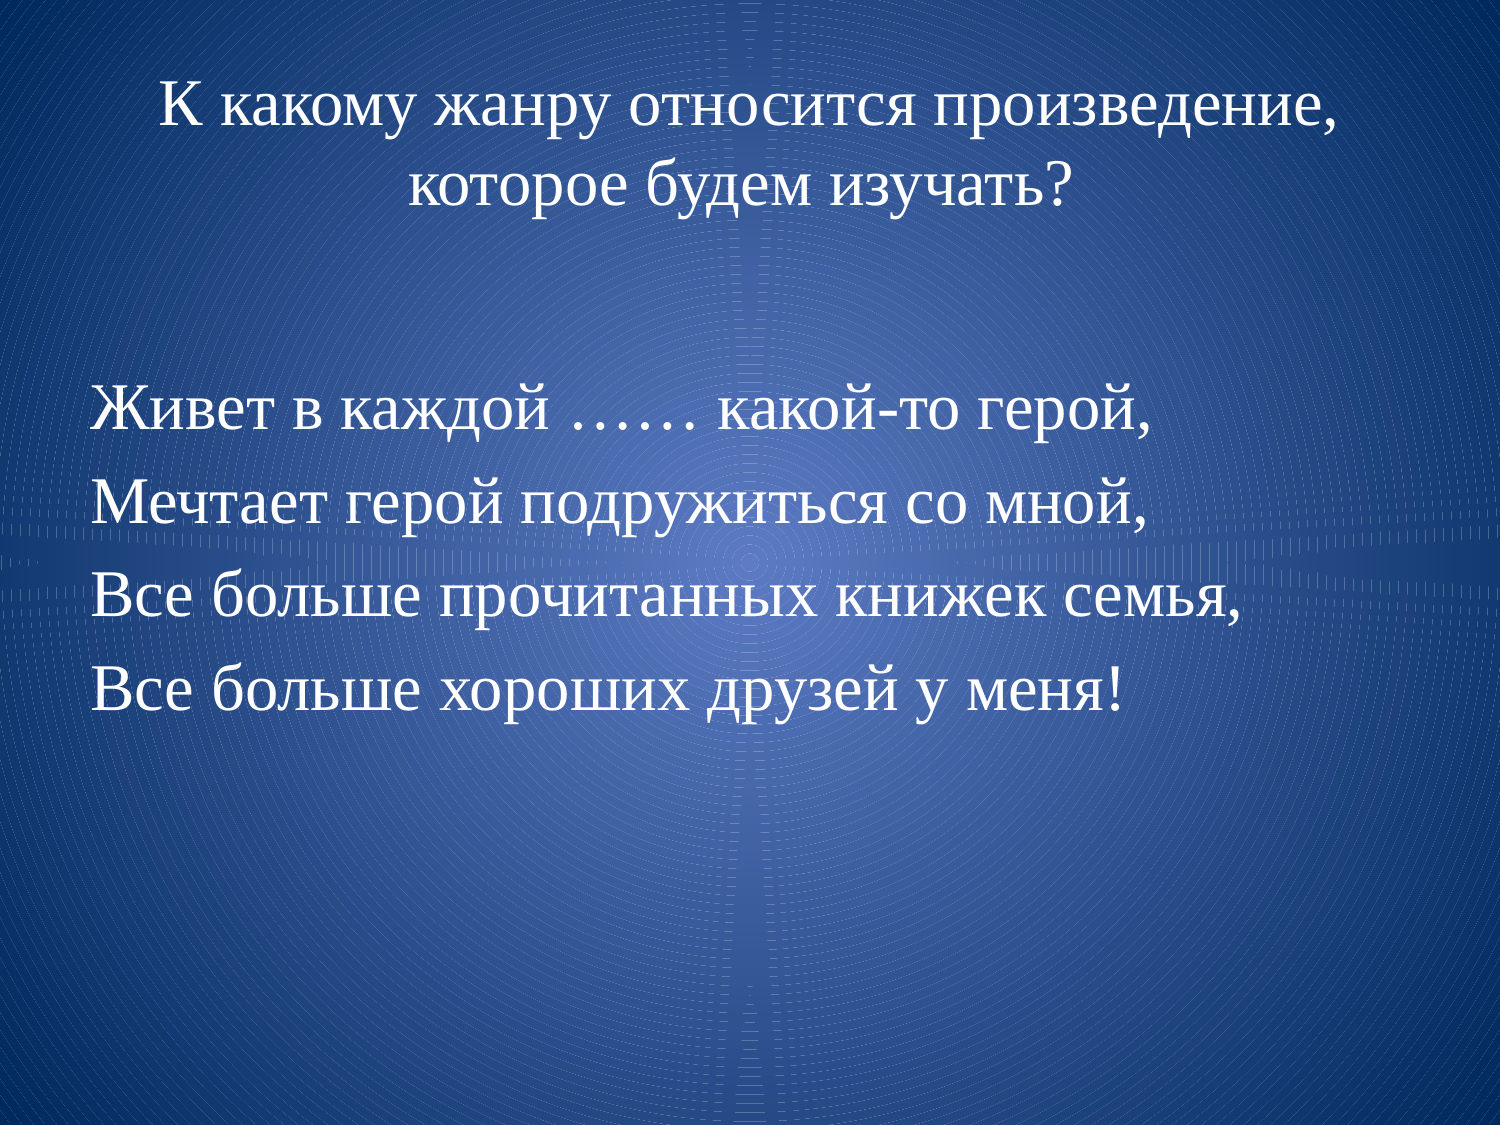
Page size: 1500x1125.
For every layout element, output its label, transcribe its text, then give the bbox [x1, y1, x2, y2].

title К какому жанру относится произведение, которое будем изучать? [75, 45, 1425, 233]
list Живет в каждой …… какой-то герой, Мечтает герой подружиться со мной, Все больше прочитанных книжек семья, Все больше хороших друзей у меня! [75, 262, 1425, 1005]
